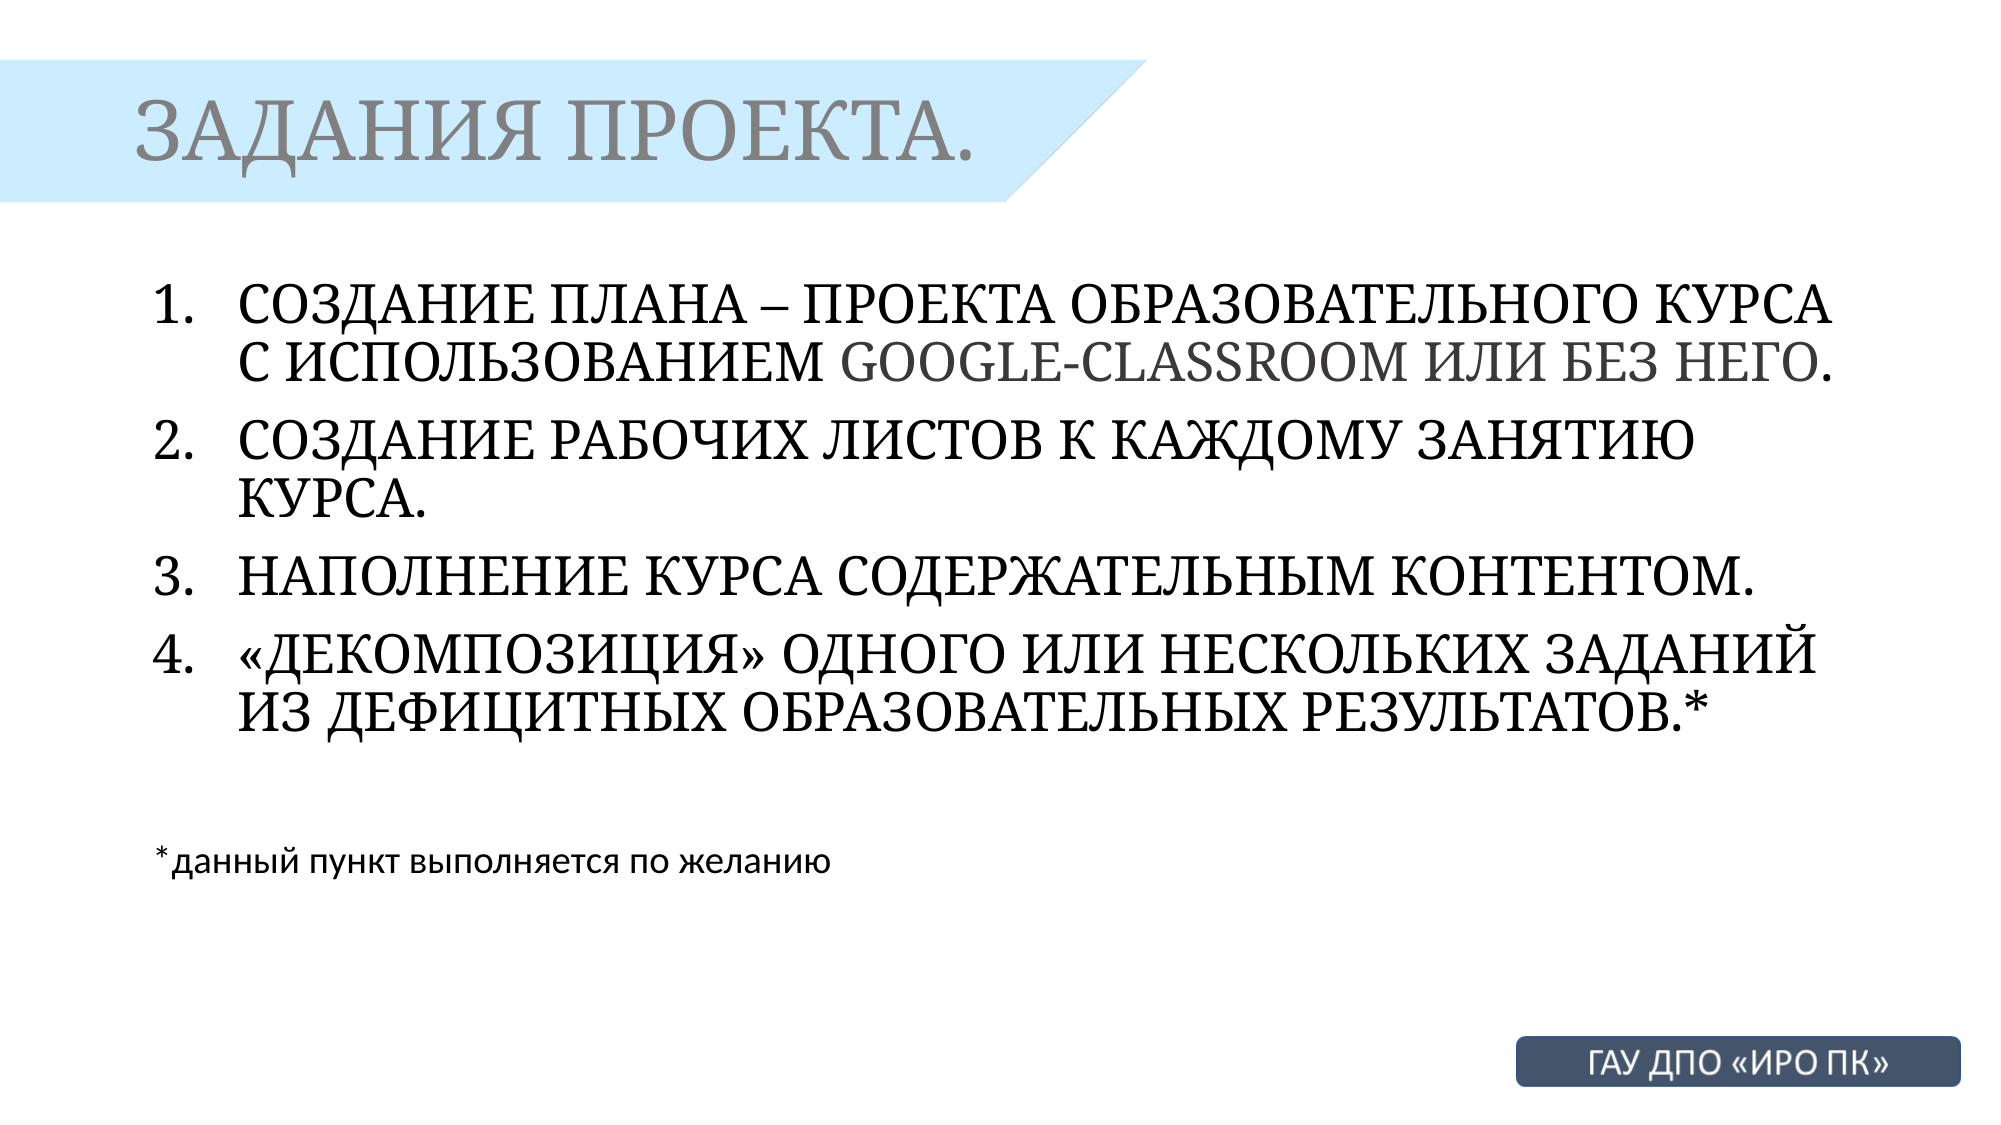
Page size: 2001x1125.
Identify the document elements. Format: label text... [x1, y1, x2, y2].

list СОЗДАНИЕ ПЛАНА – ПРОЕКТА ОБРАЗОВАТЕЛЬНОГО КУРСА С ИСПОЛЬЗОВАНИЕМ GOOGLE-CLASSROOM ИЛИ БЕЗ НЕГО. СОЗДАНИЕ РАБОЧИХ ЛИСТОВ К КАЖДОМУ ЗАНЯТИЮ КУРСА. НАПОЛНЕНИЕ КУРСА СОДЕРЖАТЕЛЬНЫМ КОНТЕНТОМ. «ДЕКОМПОЗИЦИЯ» ОДНОГО ИЛИ НЕСКОЛЬКИХ ЗАДАНИЙ ИЗ ДЕФИЦИТНЫХ ОБРАЗОВАТЕЛЬНЫХ РЕЗУЛЬТАТОВ.* *данный пункт выполняется по желанию [137, 268, 1863, 983]
picture [1003, 50, 1157, 204]
picture [1516, 1026, 1961, 1108]
title ЗАДАНИЯ ПРОЕКТА. [0, 59, 1003, 203]
